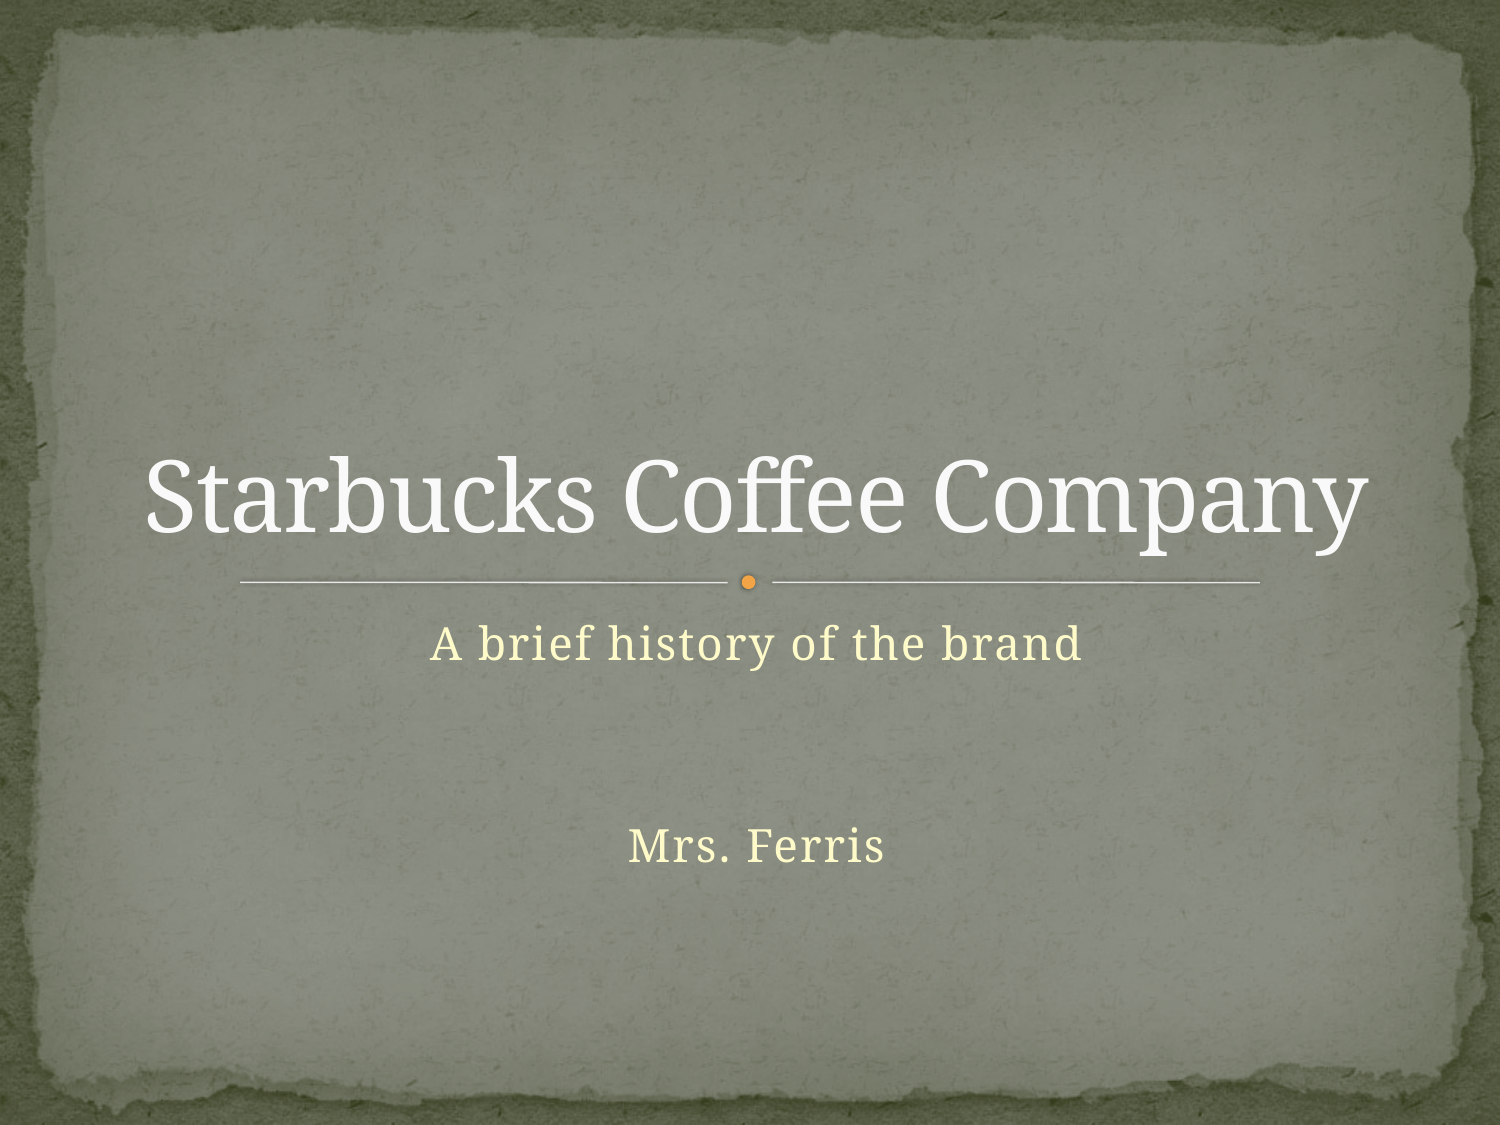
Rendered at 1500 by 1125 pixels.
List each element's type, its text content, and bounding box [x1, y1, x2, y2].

subtitle A brief history of the brand Mrs. Ferris [75, 606, 1438, 795]
title Starbucks Coffee Company [74, 235, 1438, 561]
